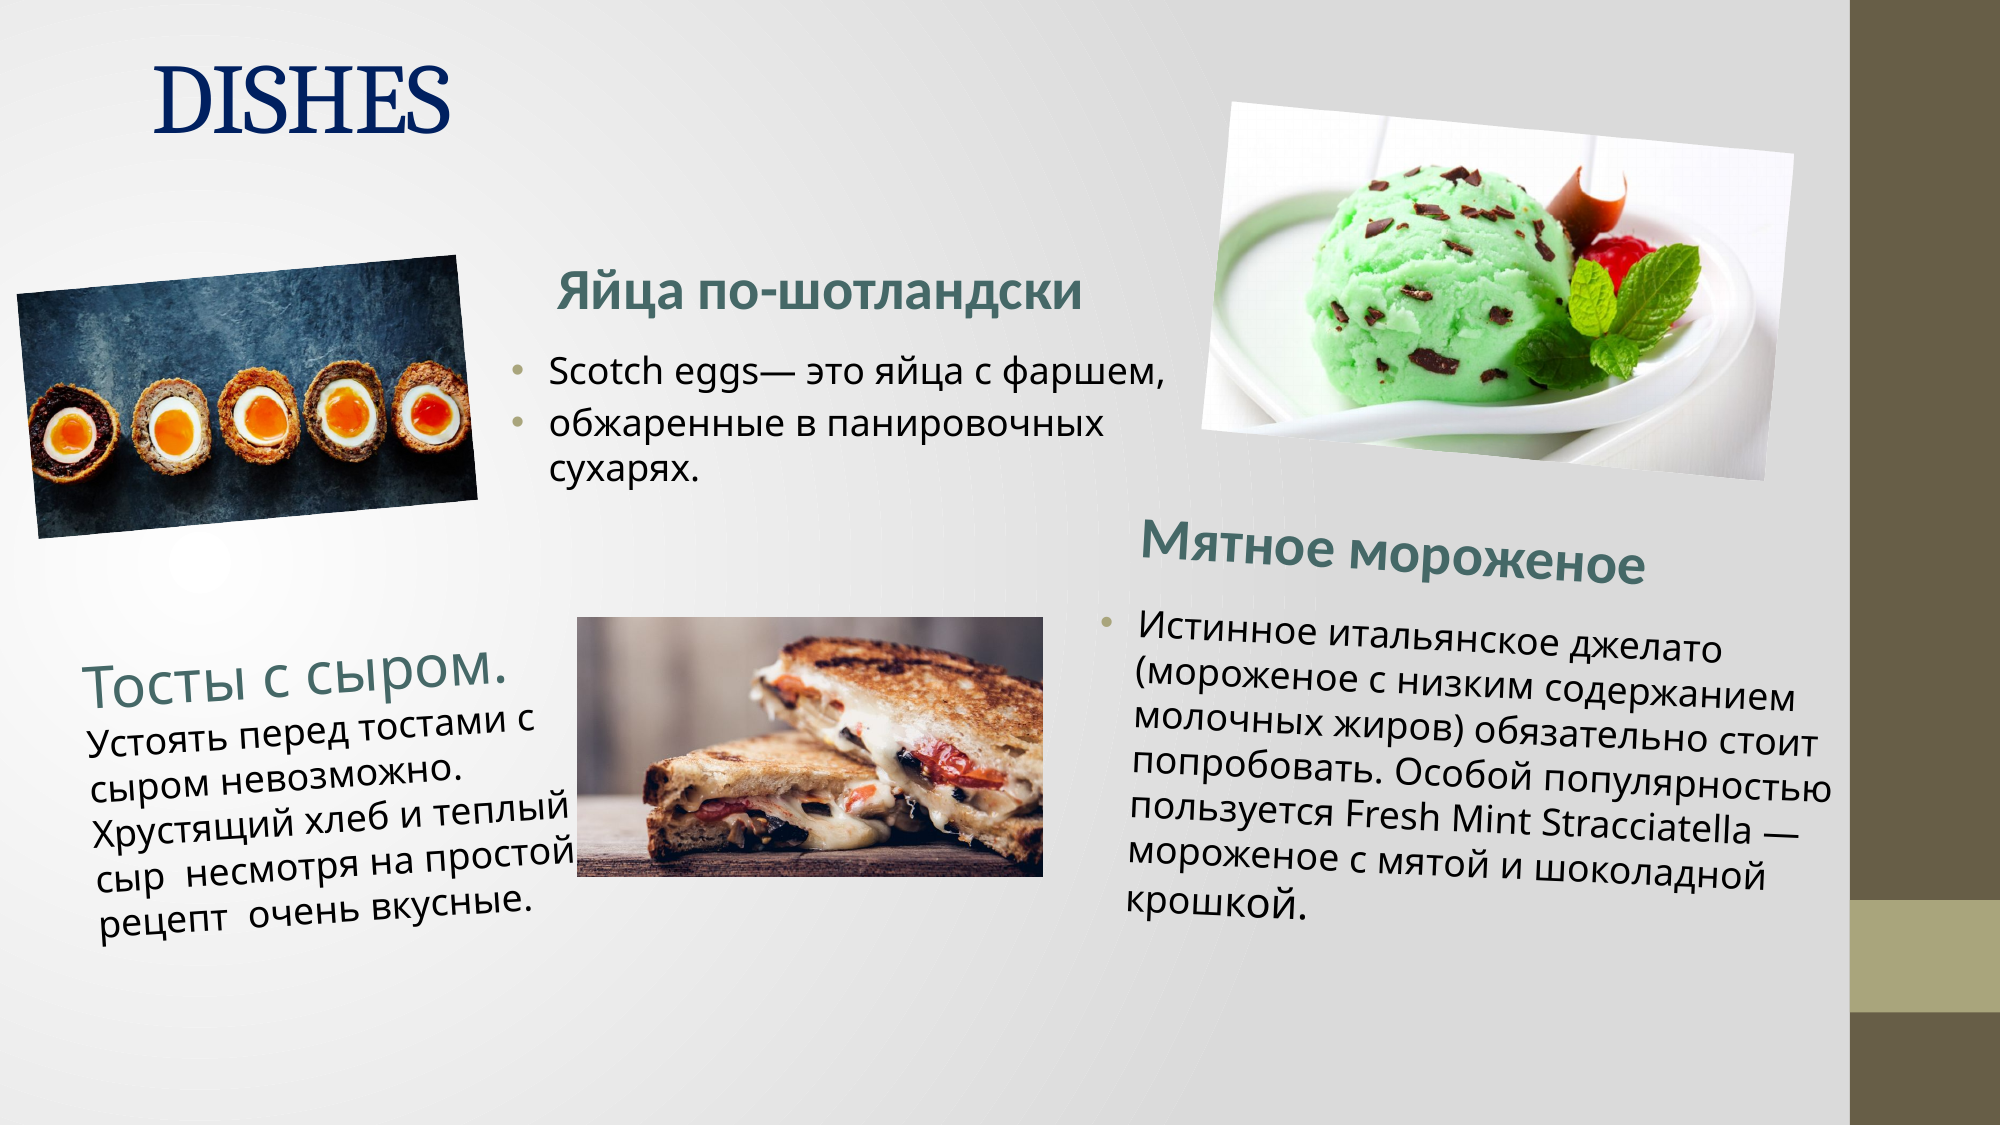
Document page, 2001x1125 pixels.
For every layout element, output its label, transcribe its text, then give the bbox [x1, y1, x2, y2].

picture [577, 616, 1043, 878]
text_box Тосты с сыром. Устоять перед тостами с сыром невозможно. Хрустящий хлеб и теплый сыр несмотря на простой рецепт очень вкусные. [65, 611, 605, 955]
title DISHES [34, 0, 1701, 188]
picture [17, 255, 477, 538]
list Истинное итальянское джелато (мороженое с низким содержанием молочных жиров) обязательно стоит попробовать. Особой популярностью пользуется Fresh Mint Stracciatella — мороженое с мятой и шоколадной крошкой. [1051, 589, 1867, 997]
picture [1211, 126, 1794, 481]
list Scotch eggs— это яйца с фаршем, обжаренные в панировочных сухарях. [477, 339, 1278, 539]
list Мятное мороженое [947, 460, 1842, 617]
list Яйца по-шотландски [477, 224, 1165, 330]
